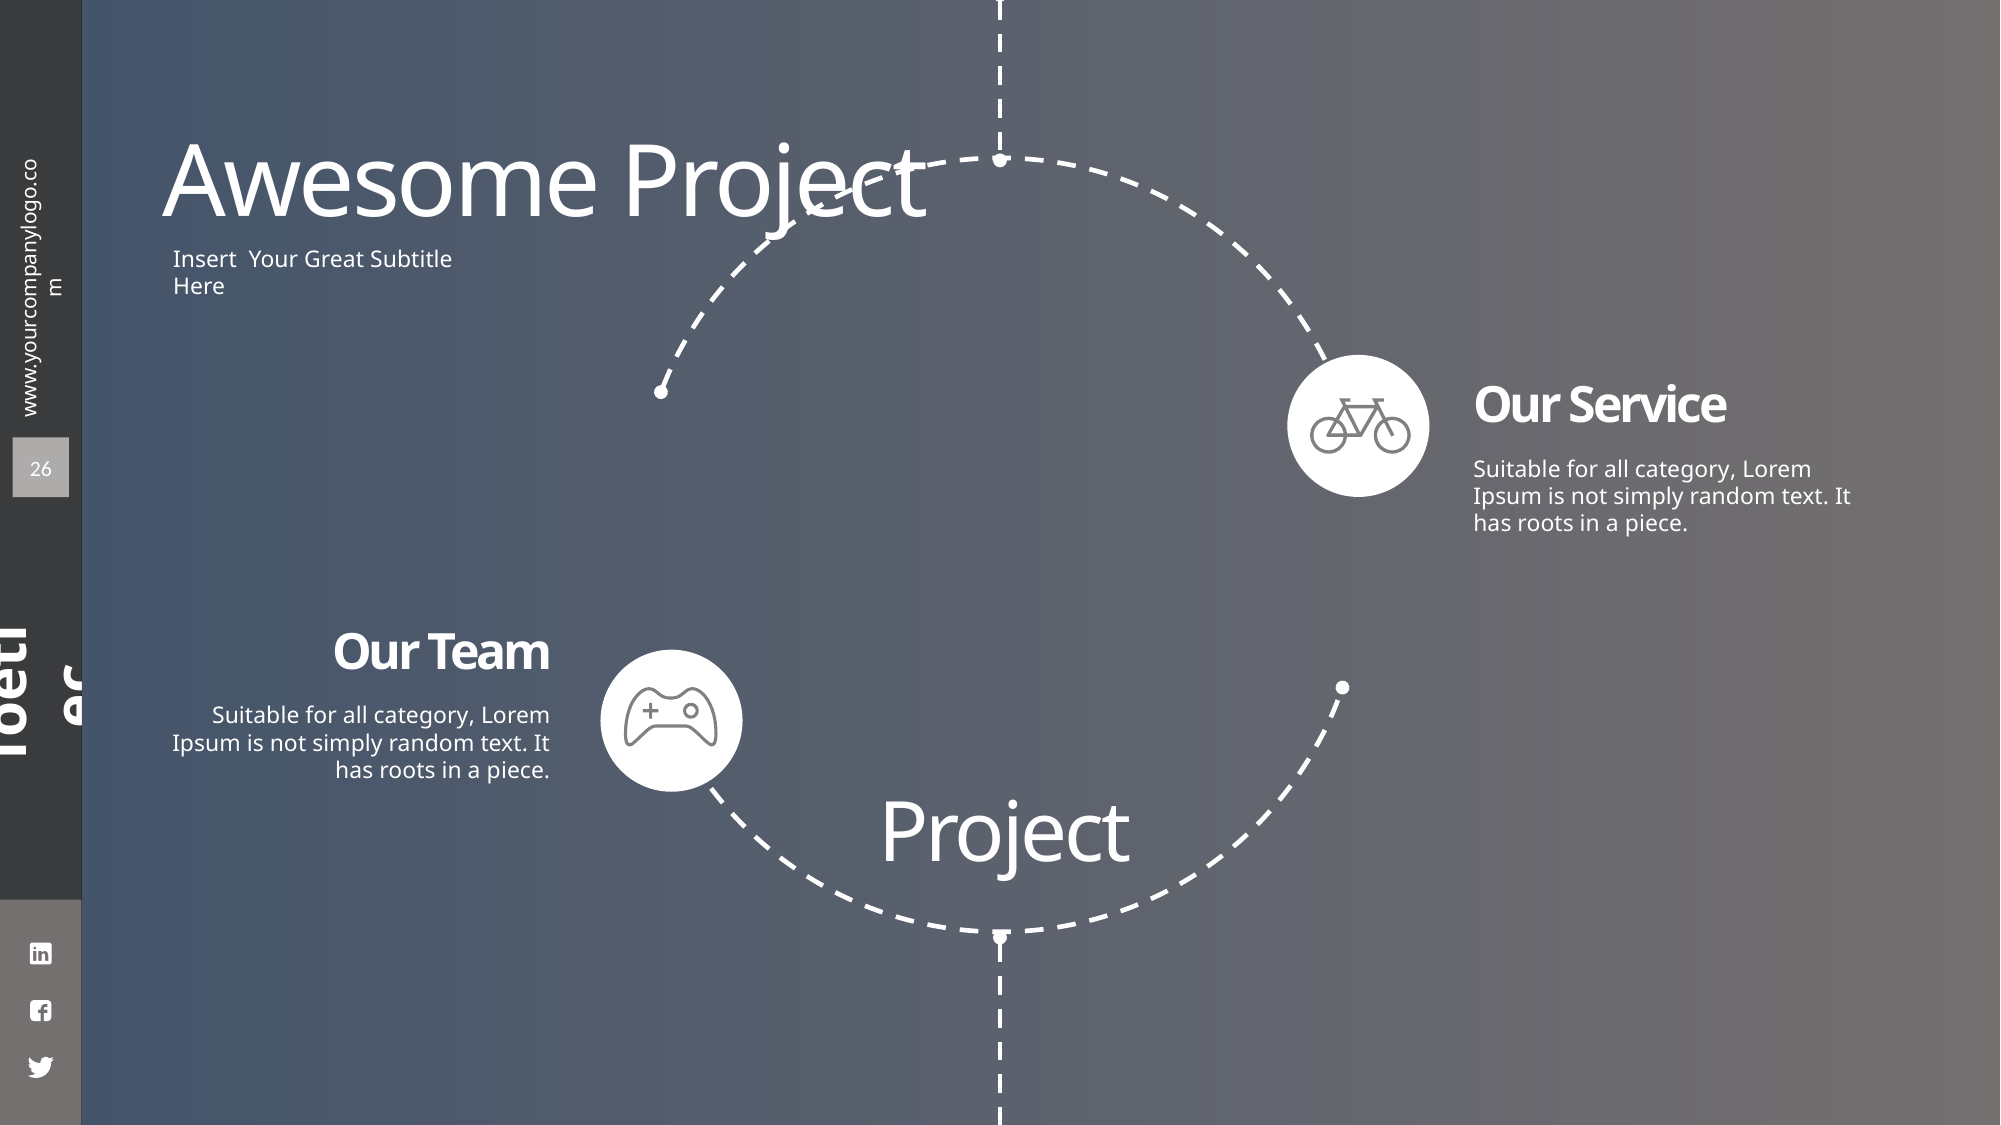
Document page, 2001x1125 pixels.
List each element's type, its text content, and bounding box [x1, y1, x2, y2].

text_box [136, 601, 568, 792]
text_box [623, 687, 718, 747]
picture [81, 0, 2000, 1125]
slide_number 26 [12, 437, 69, 498]
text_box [1458, 354, 1888, 546]
